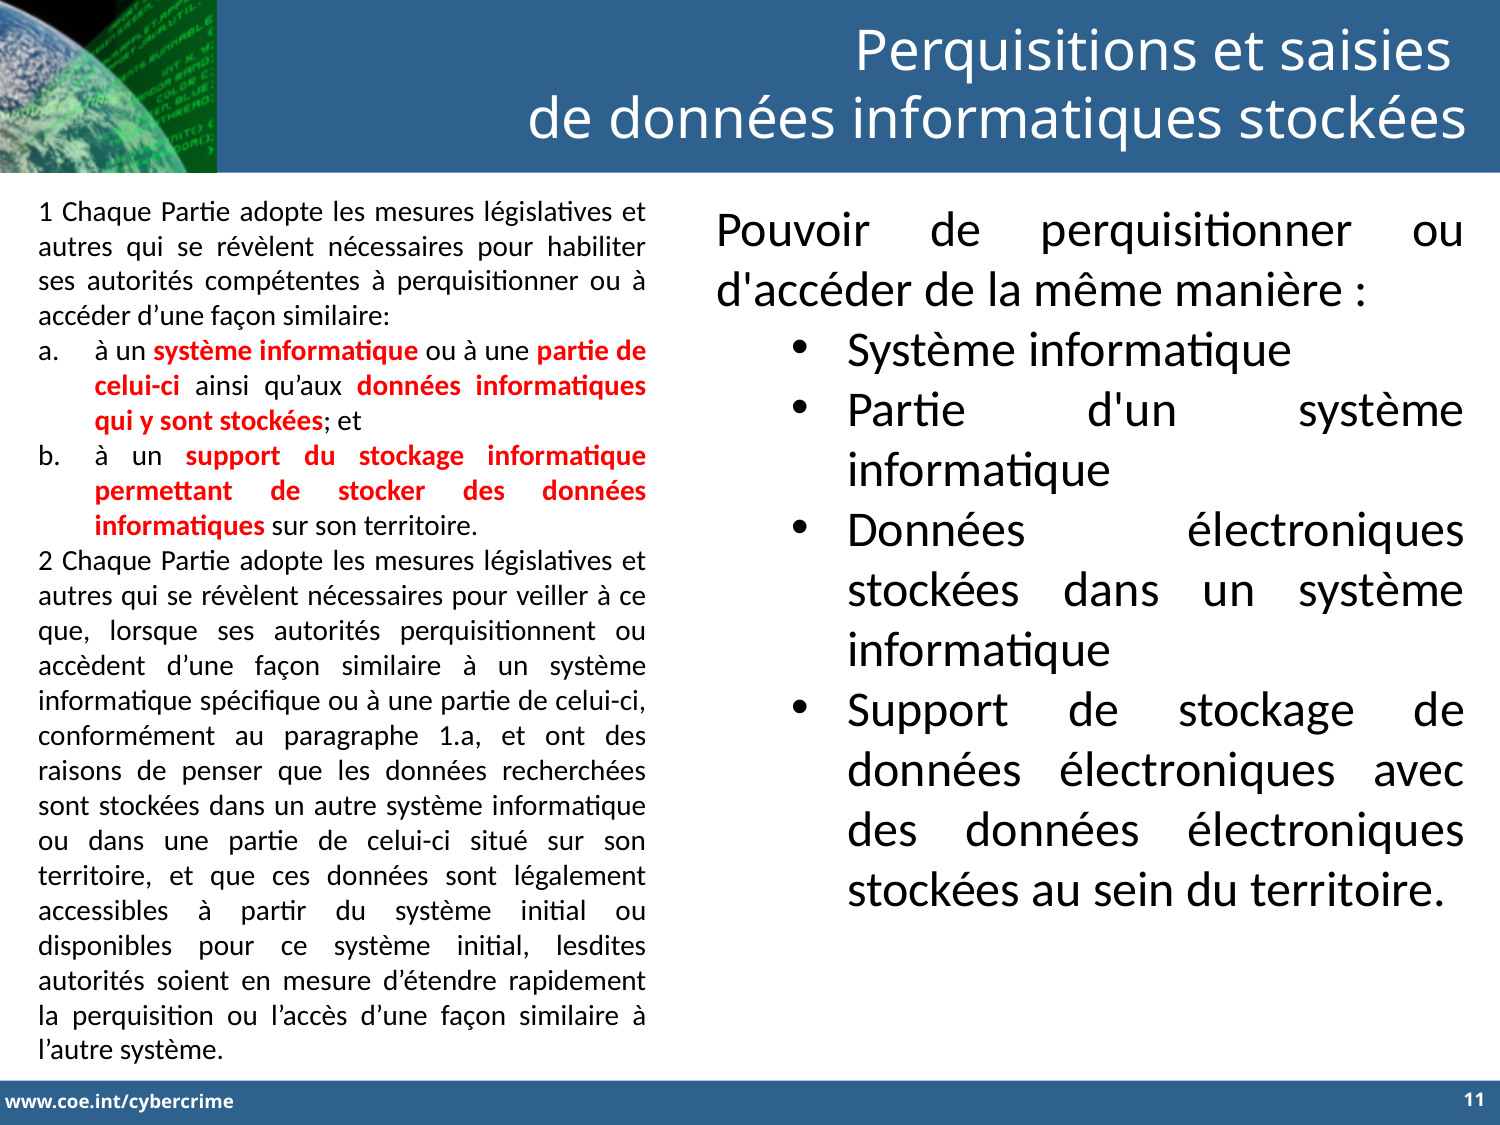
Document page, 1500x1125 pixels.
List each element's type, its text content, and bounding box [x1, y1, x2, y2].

text_box 1 Chaque Partie adopte les mesures législatives et autres qui se révèlent nécessaires pour habiliter ses autorités compétentes à perquisitionner ou à accéder d’une façon similaire: à un système informatique ou à une partie de celui-ci ainsi qu’aux données informatiques qui y sont stockées; et à un support du stockage informatique permettant de stocker des données informatiques sur son territoire. 2 Chaque Partie adopte les mesures législatives et autres qui se révèlent nécessaires pour veiller à ce que, lorsque ses autorités perquisitionnent ou accèdent d’une façon similaire à un système informatique spécifique ou à une partie de celui-ci, conformément au paragraphe 1.a, et ont des raisons de penser que les données recherchées sont stockées dans un autre système informatique ou dans une partie de celui-ci situé sur son territoire, et que ces données sont légalement accessibles à partir du système initial ou disponibles pour ce système initial, lesdites autorités soient en mesure d’étendre rapidement la perquisition ou l’accès d’une façon similaire à l’autre système. [23, 184, 662, 1074]
text_box Perquisitions et saisies de données informatiques stockées [230, 7, 1483, 157]
picture [0, 0, 217, 173]
text_box Pouvoir de perquisitionner ou d'accéder de la même manière : Système informatique Partie d'un système informatique Données électroniques stockées dans un système informatique Support de stockage de données électroniques avec des données électroniques stockées au sein du territoire. [701, 188, 1480, 924]
